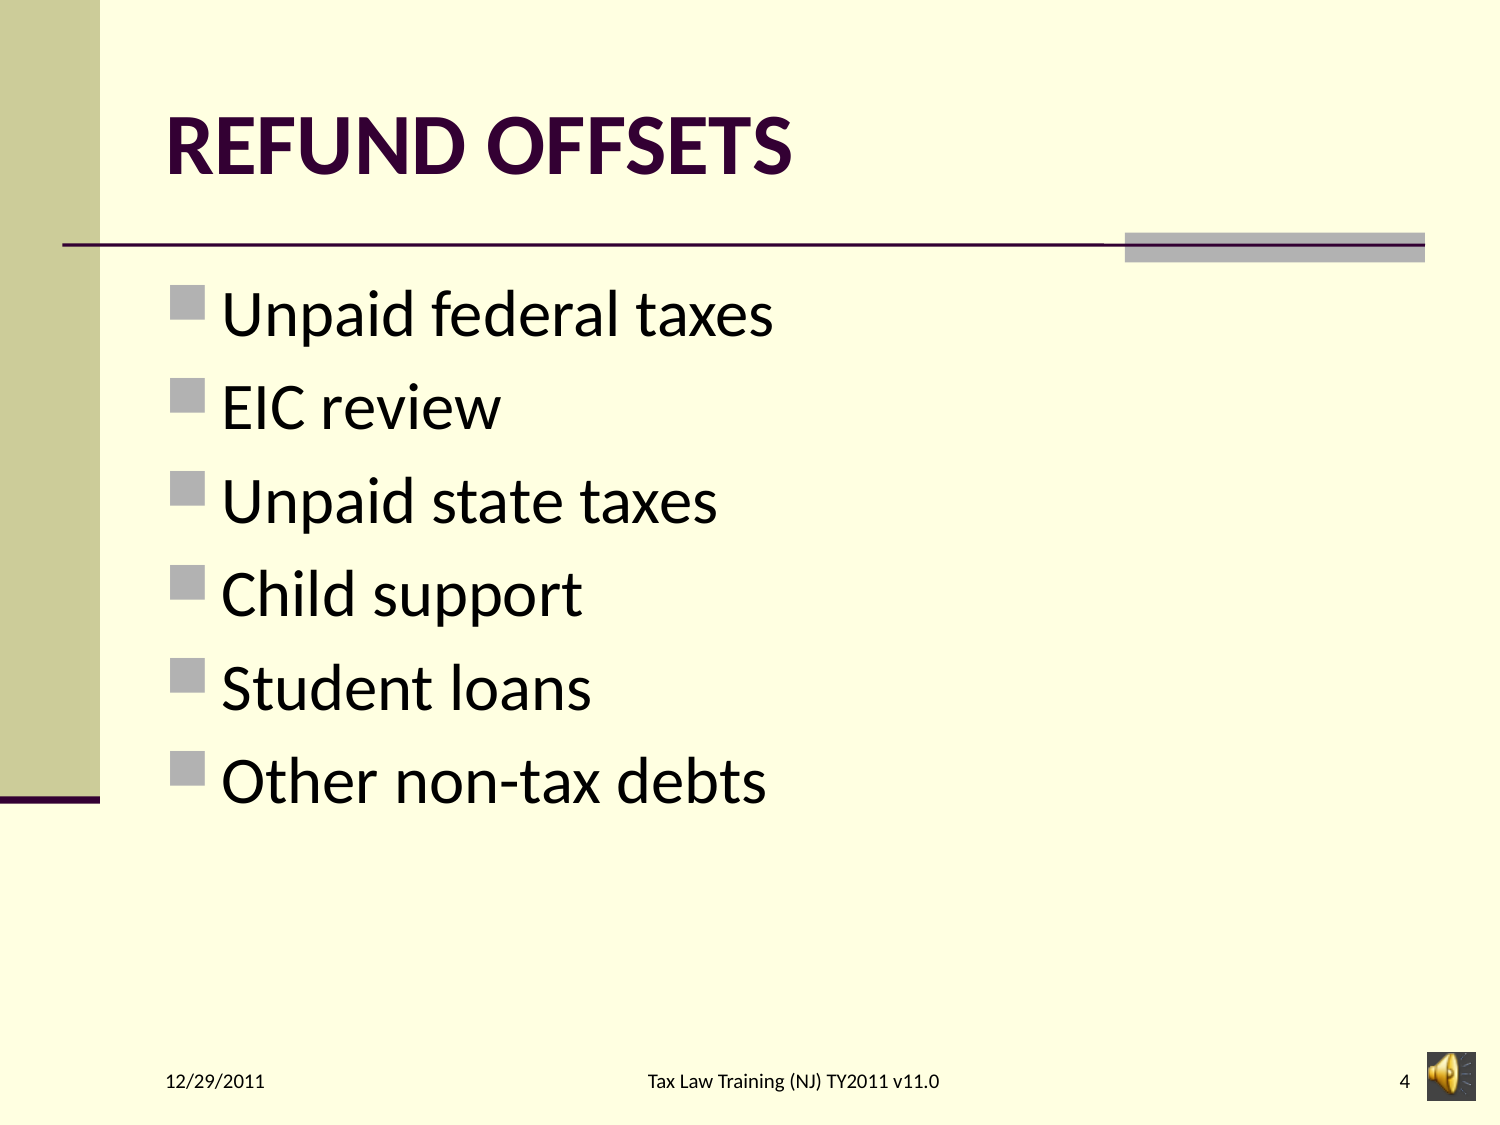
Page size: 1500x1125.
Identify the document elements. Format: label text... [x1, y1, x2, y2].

slide_number 4 [1112, 1049, 1426, 1101]
title REFUND OFFSETS [150, 45, 1425, 234]
list Unpaid federal taxes EIC review Unpaid state taxes Child support Student loans Other non-tax debts [150, 262, 1425, 1038]
footer Tax Law Training (NJ) TY2011 v11.0 [549, 1049, 1038, 1101]
picture [1426, 1051, 1477, 1102]
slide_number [149, 1050, 476, 1101]
